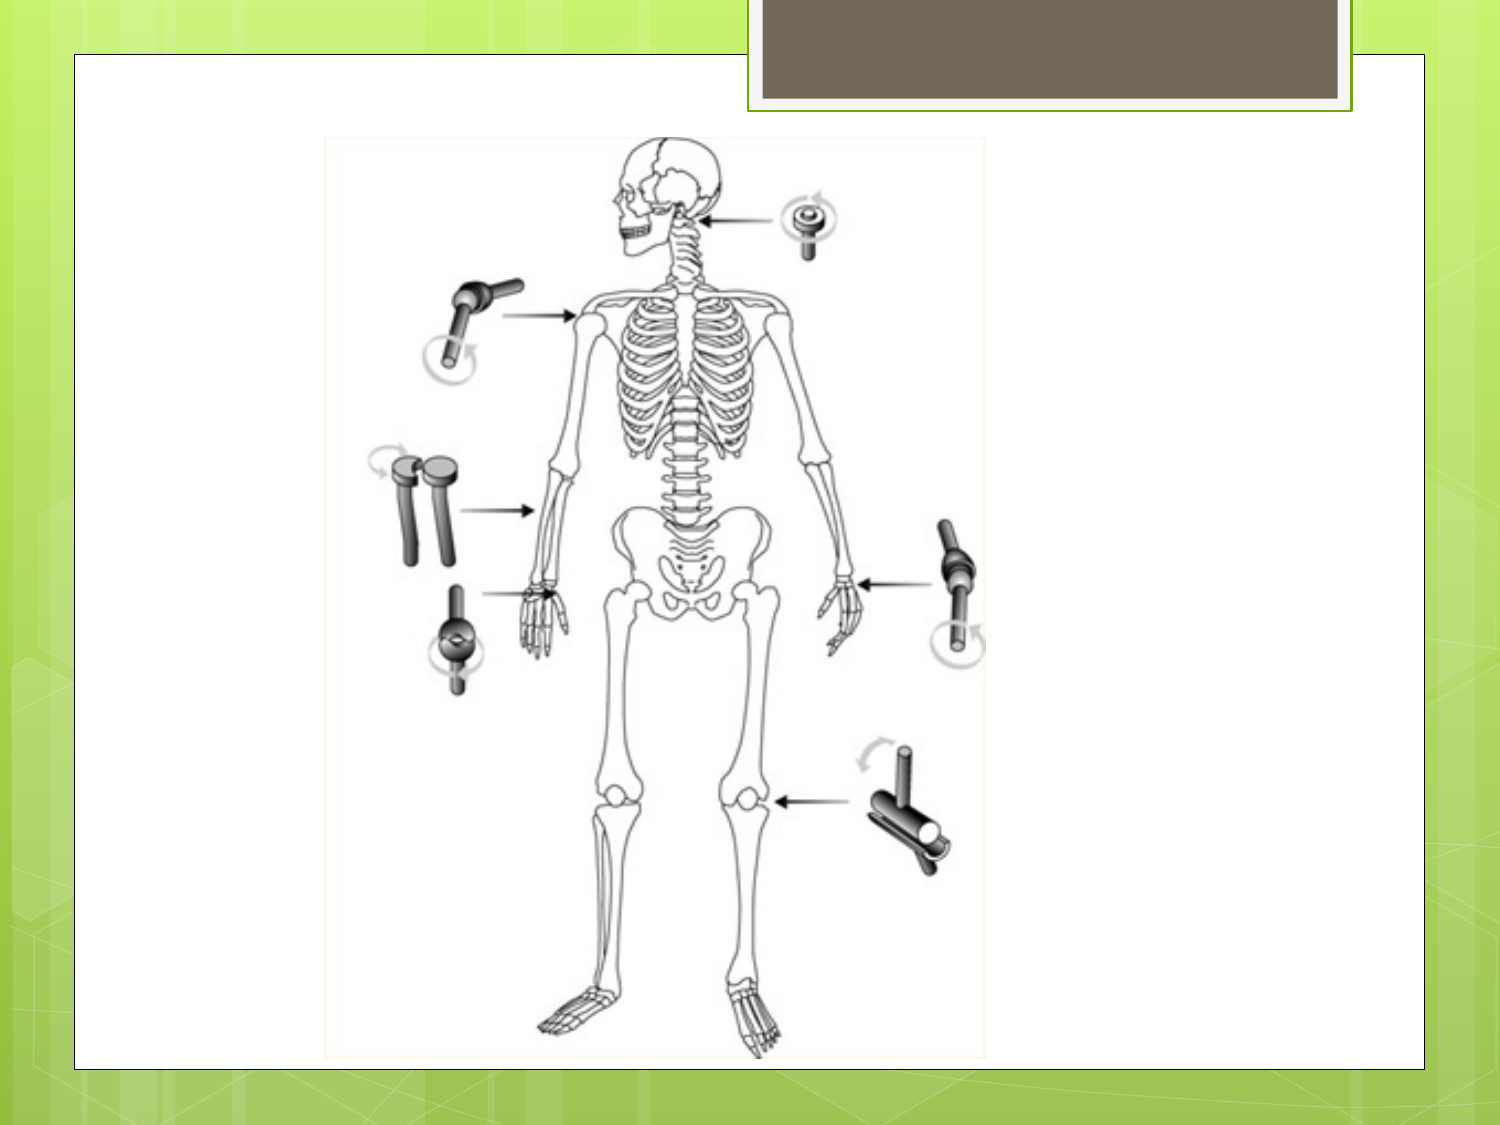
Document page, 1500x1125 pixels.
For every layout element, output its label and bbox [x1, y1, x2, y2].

list [324, 136, 986, 1059]
